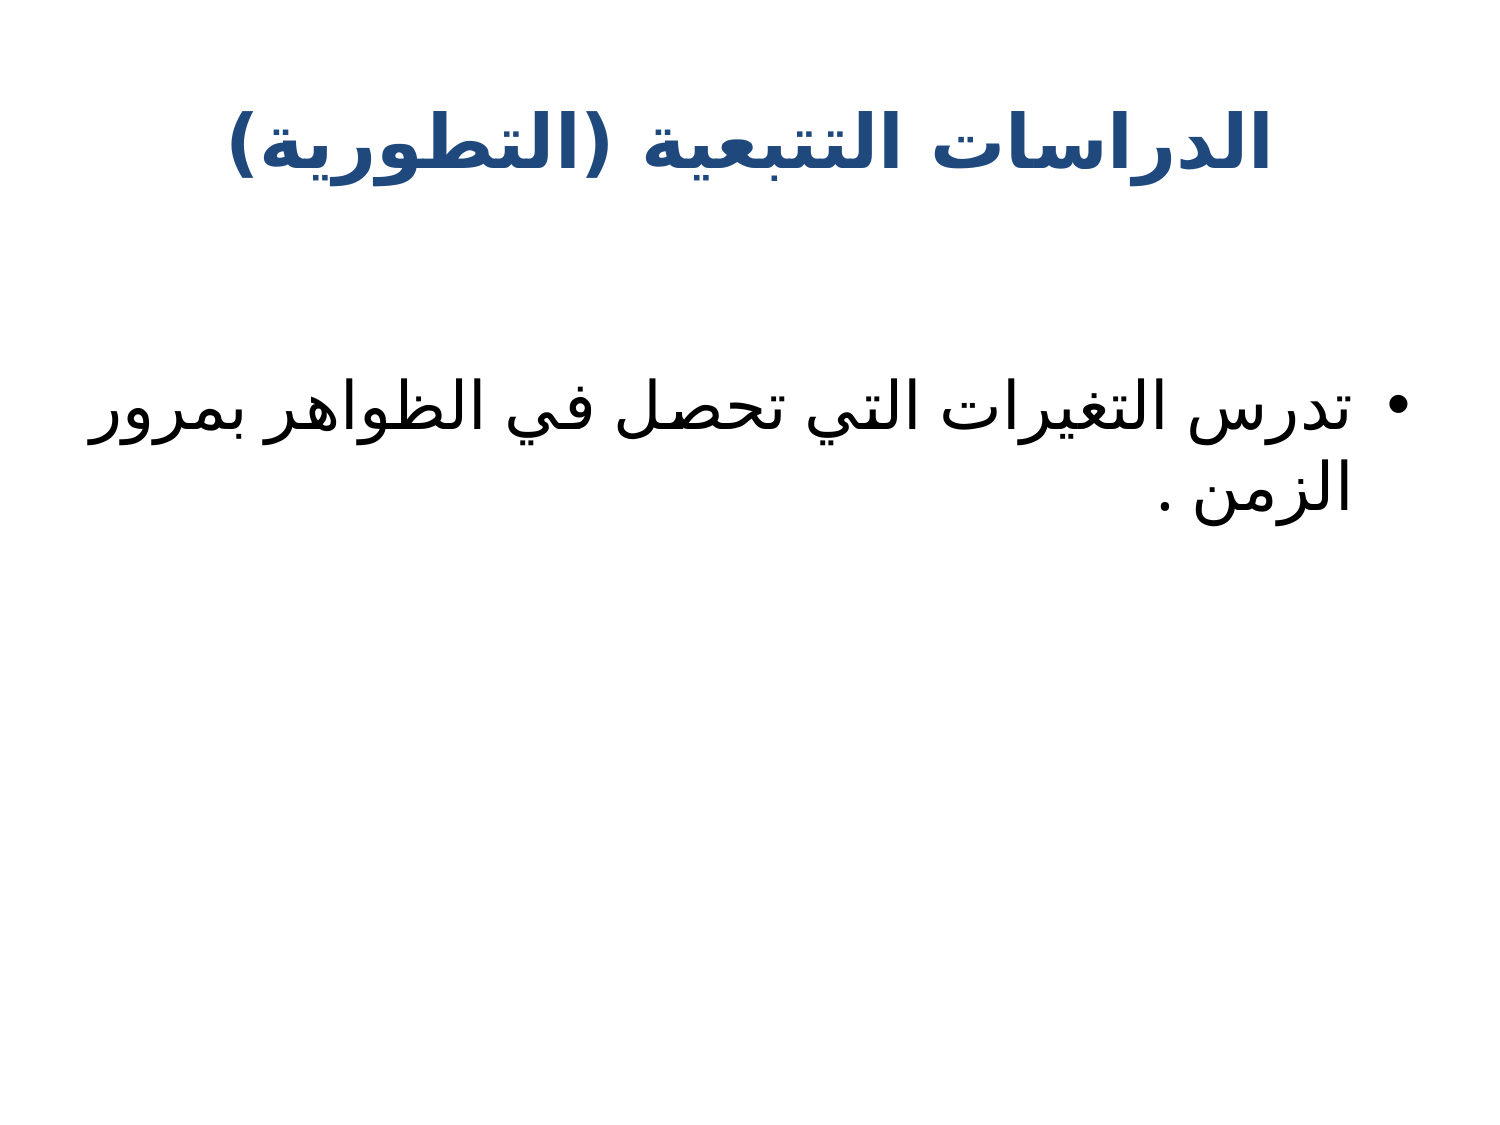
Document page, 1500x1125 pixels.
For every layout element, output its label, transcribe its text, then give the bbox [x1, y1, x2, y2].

list تدرس التغيرات التي تحصل في الظواهر بمرور الزمن . [75, 262, 1425, 1005]
title الدراسات التتبعية (التطورية) [75, 45, 1425, 233]
